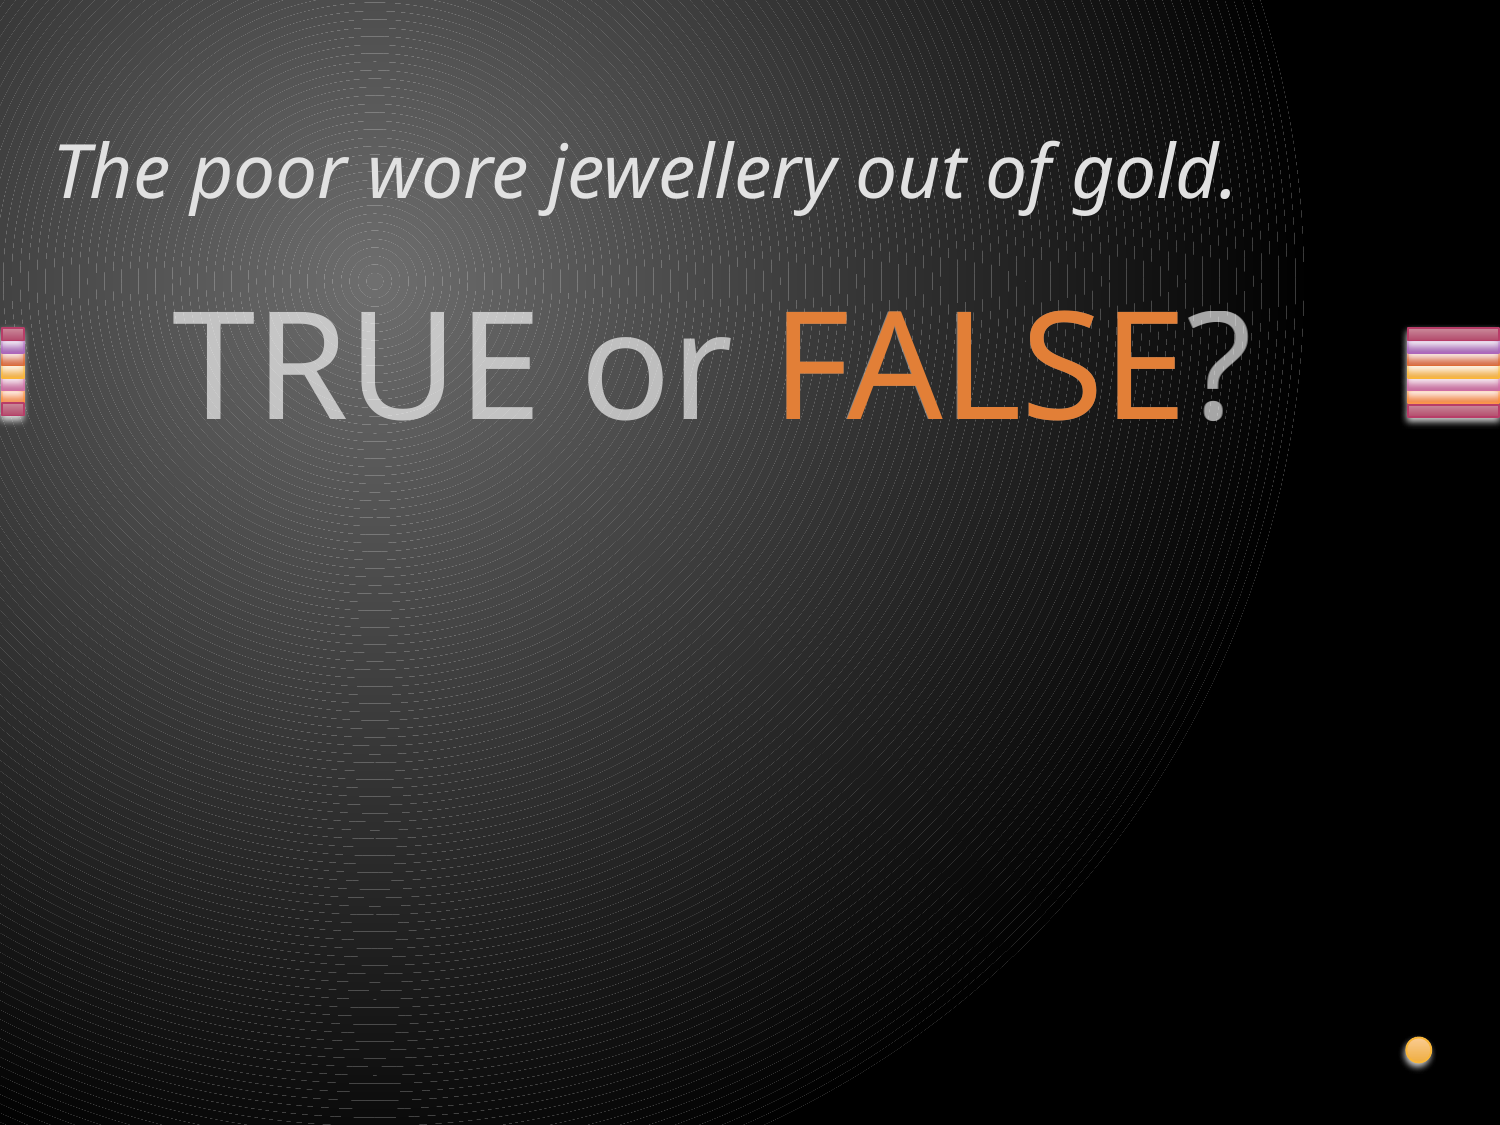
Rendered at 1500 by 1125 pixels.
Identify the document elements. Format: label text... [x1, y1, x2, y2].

title The poor wore jewellery out of gold. [37, 75, 1388, 263]
